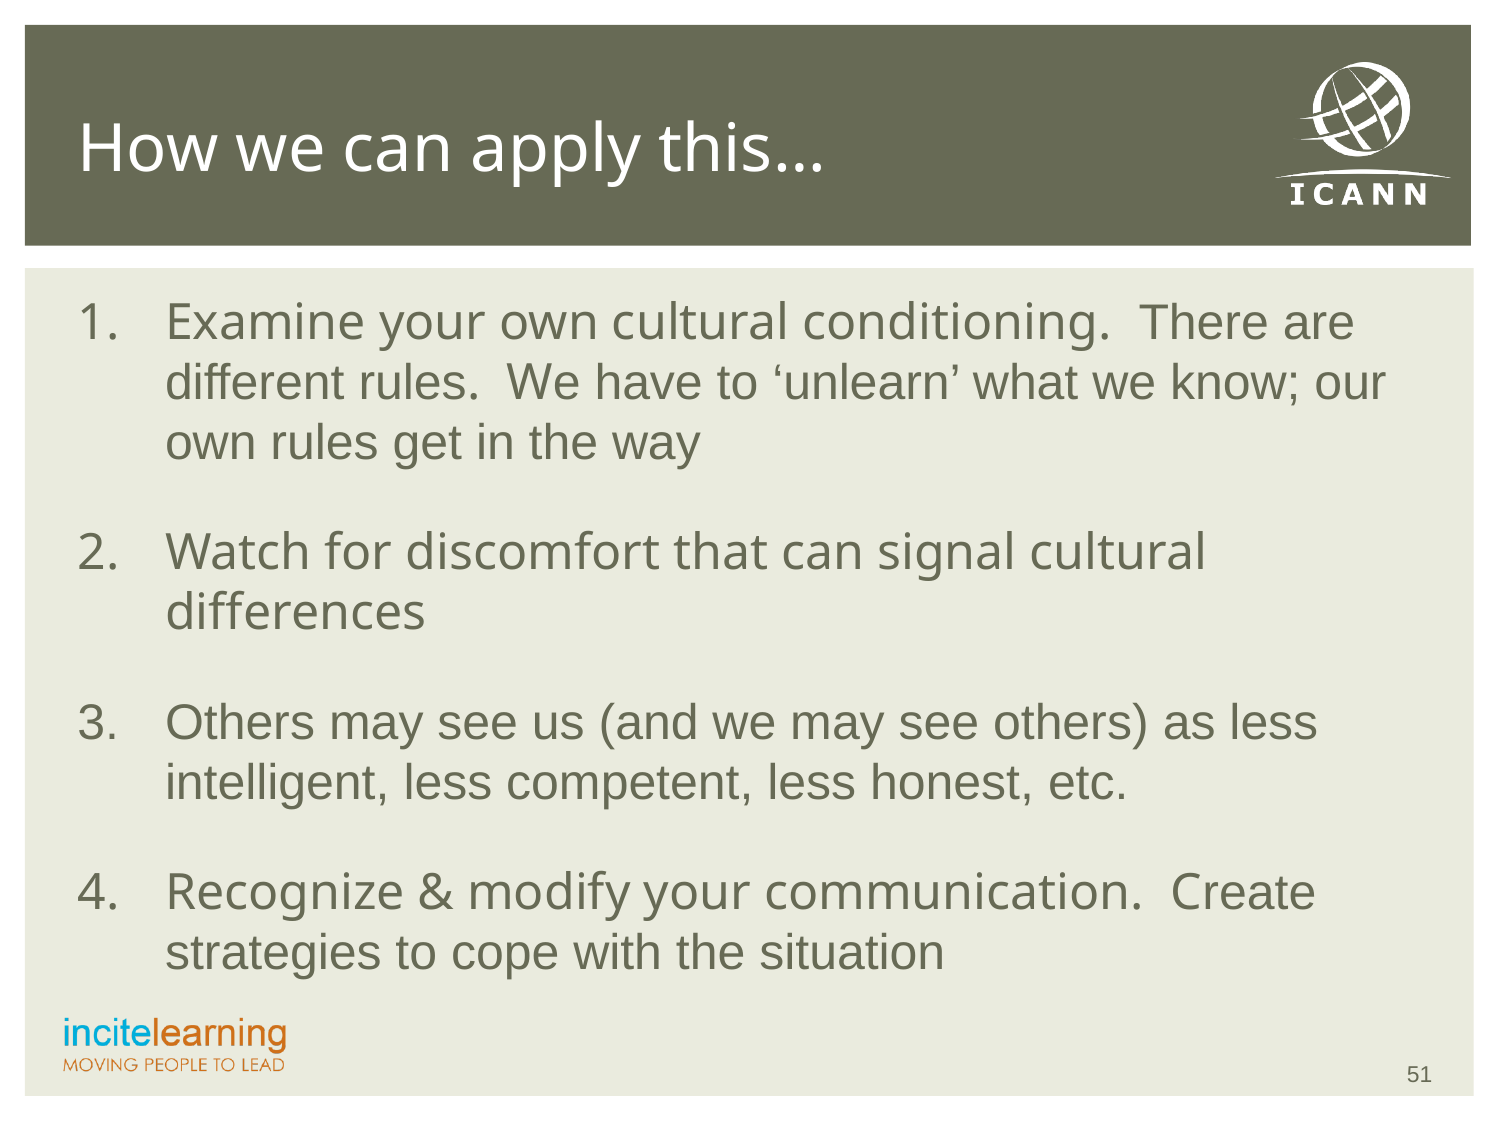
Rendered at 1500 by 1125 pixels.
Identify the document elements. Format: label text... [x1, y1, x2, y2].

picture [62, 1012, 288, 1076]
slide_number 51 [1370, 1049, 1469, 1097]
picture [1313, 62, 1453, 205]
list Examine your own cultural conditioning. There are different rules. We have to ‘unlearn’ what we know; our own rules get in the way Watch for discomfort that can signal cultural differences Others may see us (and we may see others) as less intelligent, less competent, less honest, etc. Recognize & modify your communication. Create strategies to cope with the situation [62, 281, 1442, 1005]
title How we can apply this… [62, 58, 1313, 232]
